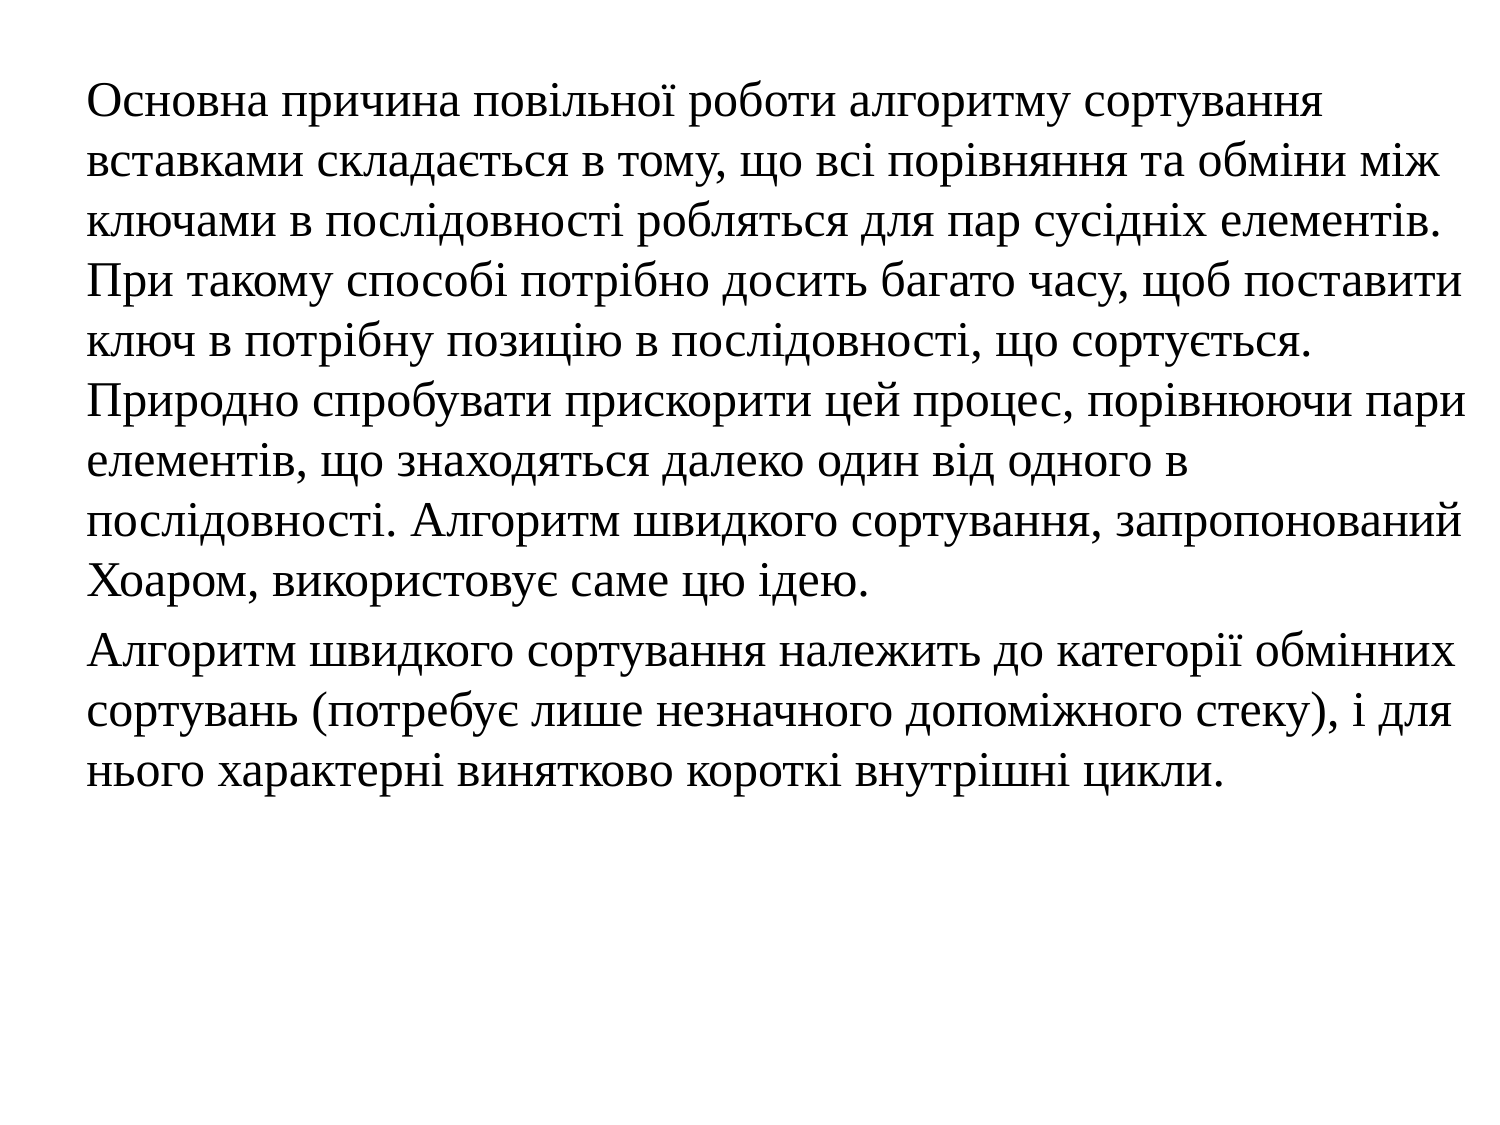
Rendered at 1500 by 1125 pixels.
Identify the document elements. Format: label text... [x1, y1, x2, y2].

list Основна причина повільної роботи алгоритму сортування вставками складається в тому, що всі порівняння та обміни між ключами в послідовності робляться для пар сусідніх елементів. При такому способі потрібно досить багато часу, щоб поставити ключ в потрібну позицію в послідовності, що сортується. Природно спробувати прискорити цей процес, порівнюючи пари елементів, що знаходяться далеко один від одного в послідовності. Алгоритм швидкого сортування, запропонований Хоаром, використовує саме цю ідею. Алгоритм швидкого сортування належить до категорії обмінних сортувань (потребує лише незначного допоміжного стеку), і для нього характерні винятково короткі внутрішні цикли. [0, 58, 1500, 1125]
